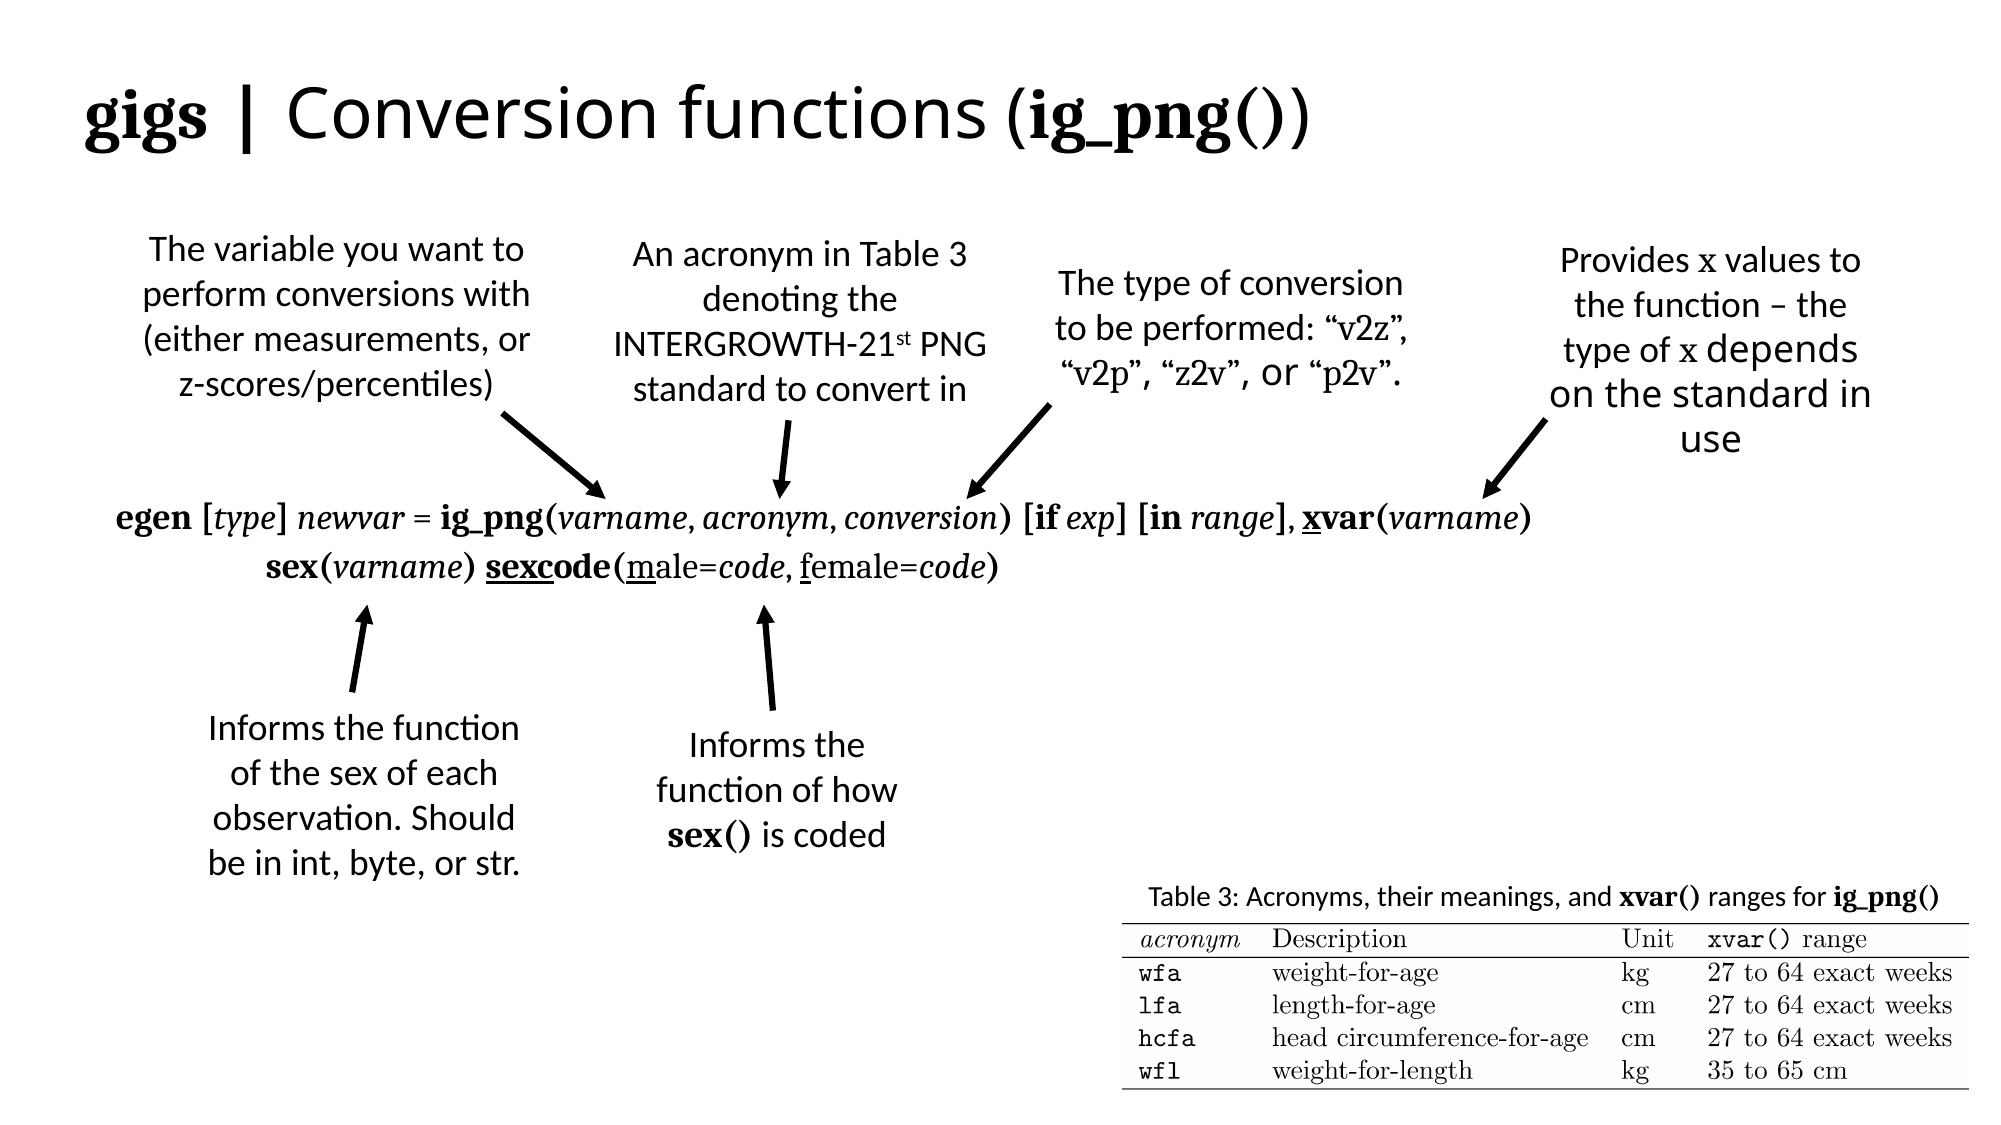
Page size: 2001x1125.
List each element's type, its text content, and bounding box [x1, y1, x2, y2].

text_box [590, 221, 1011, 500]
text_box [1119, 869, 1971, 1092]
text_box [629, 604, 926, 845]
title gigs | Conversion functions (ig_png()) [64, 48, 1928, 174]
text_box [126, 216, 606, 500]
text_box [1482, 227, 1900, 500]
list egen [type] newvar = ig_png(varname, acronym, conversion) [if exp] [in range], xvar(varname) sex(varname) sexcode(male=code, female=code) [68, 175, 1971, 1033]
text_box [966, 250, 1427, 499]
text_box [181, 604, 547, 893]
